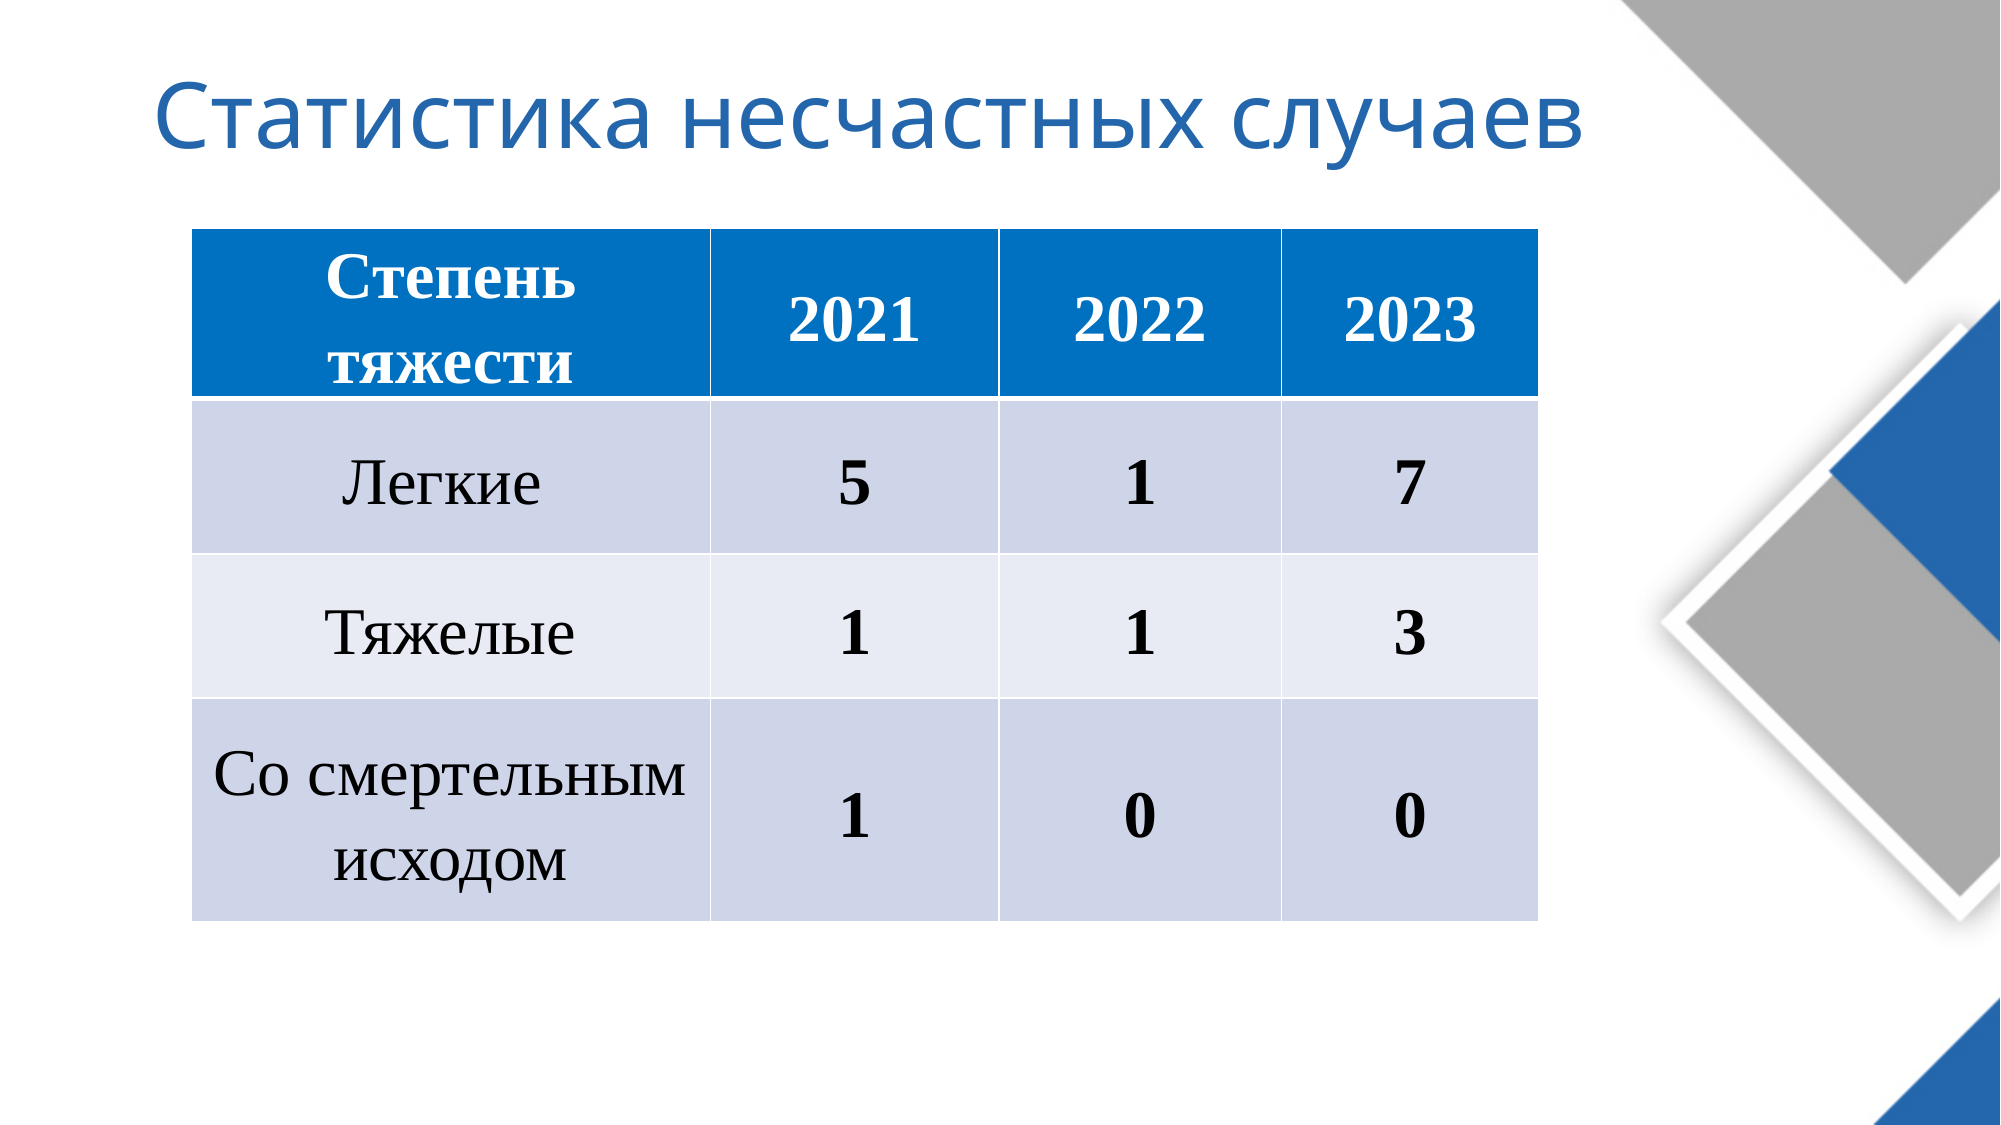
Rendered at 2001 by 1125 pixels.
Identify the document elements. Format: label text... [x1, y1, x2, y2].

table_cell 0 [1000, 699, 1281, 921]
table_cell 1 [1000, 555, 1281, 697]
table_cell 7 [1282, 401, 1538, 553]
table_cell 3 [1282, 555, 1538, 697]
picture [1545, 0, 2000, 1125]
table_cell Тяжелые [192, 555, 710, 697]
table_cell 0 [1282, 699, 1538, 921]
table_cell 1 [1000, 401, 1281, 553]
table_cell 1 [711, 555, 998, 697]
table_header 2021 [711, 229, 998, 396]
table_cell 5 [711, 401, 998, 553]
table_header 2023 [1282, 229, 1538, 396]
table_cell Легкие [192, 401, 710, 553]
title Статистика несчастных случаев [137, 41, 1863, 195]
table_header 2022 [1000, 229, 1281, 396]
table_header Степень тяжести [192, 229, 710, 396]
table_cell Со смертельным исходом [192, 699, 710, 921]
table_cell 1 [711, 699, 998, 921]
